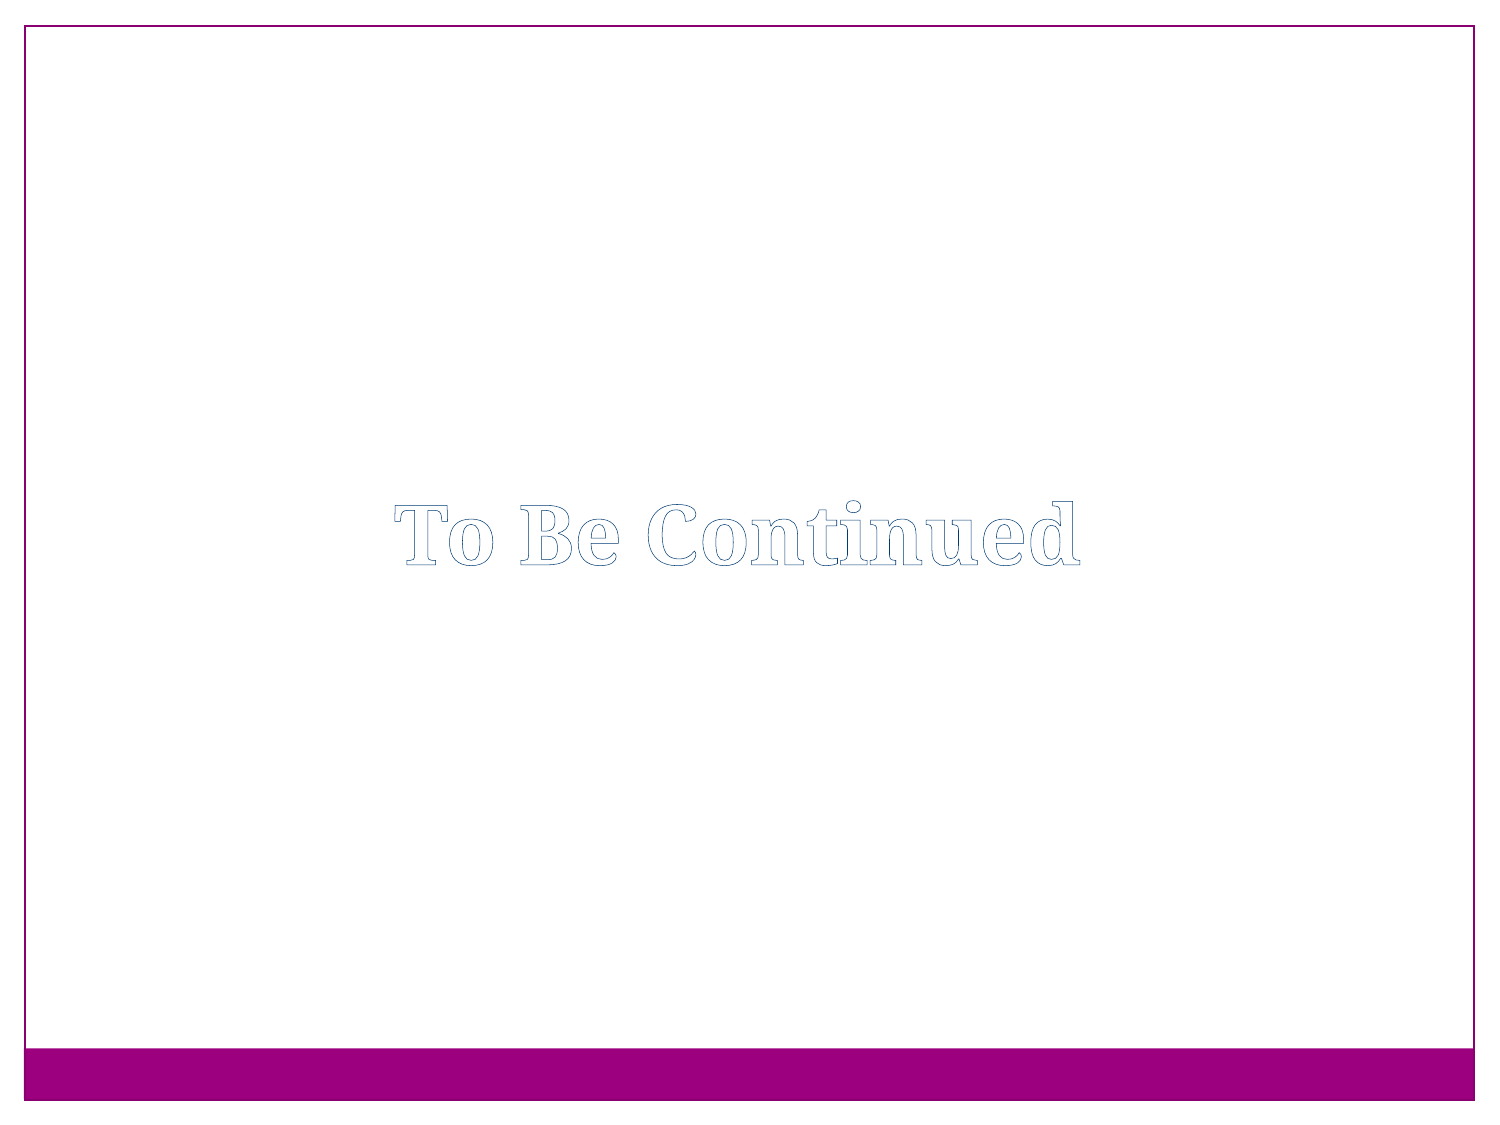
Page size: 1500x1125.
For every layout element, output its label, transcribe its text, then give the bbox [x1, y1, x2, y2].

text_box To Be Continued [375, 474, 1100, 589]
